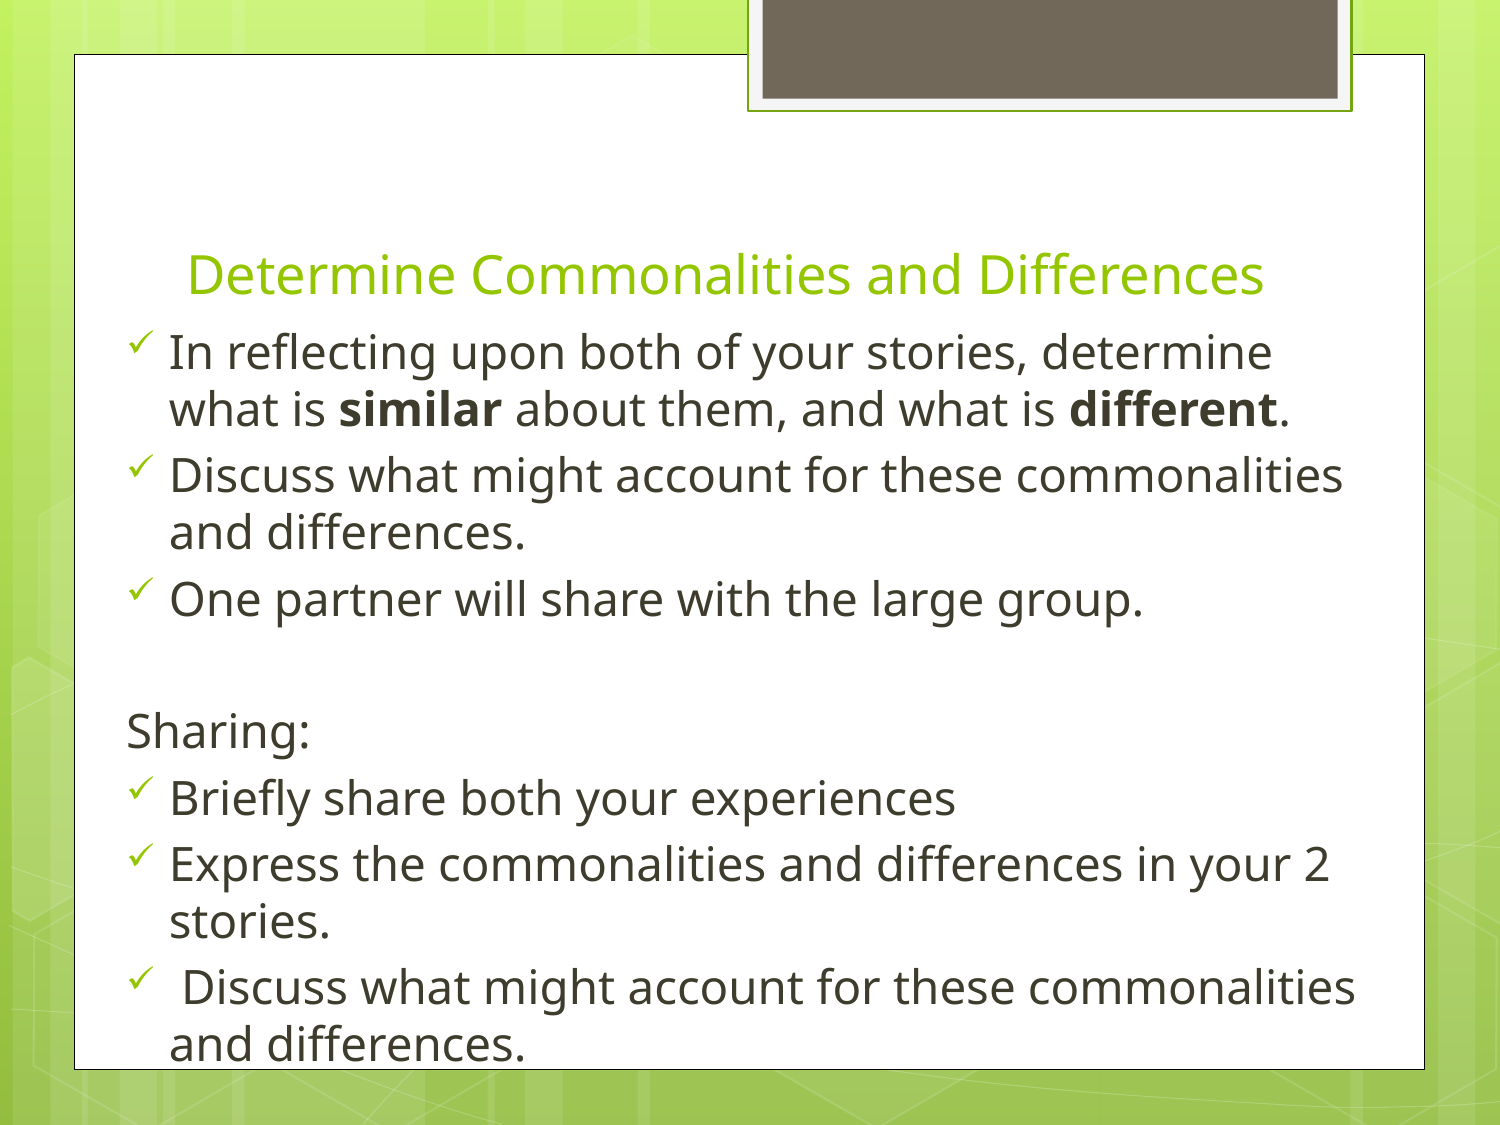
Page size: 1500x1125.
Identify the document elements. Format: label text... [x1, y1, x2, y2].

title Determine Commonalities and Differences [171, 125, 1324, 313]
list In reflecting upon both of your stories, determine what is similar about them, and what is different. Discuss what might account for these commonalities and differences. One partner will share with the large group. Sharing: Briefly share both your experiences Express the commonalities and differences in your 2 stories. Discuss what might account for these commonalities and differences. [100, 314, 1412, 1083]
